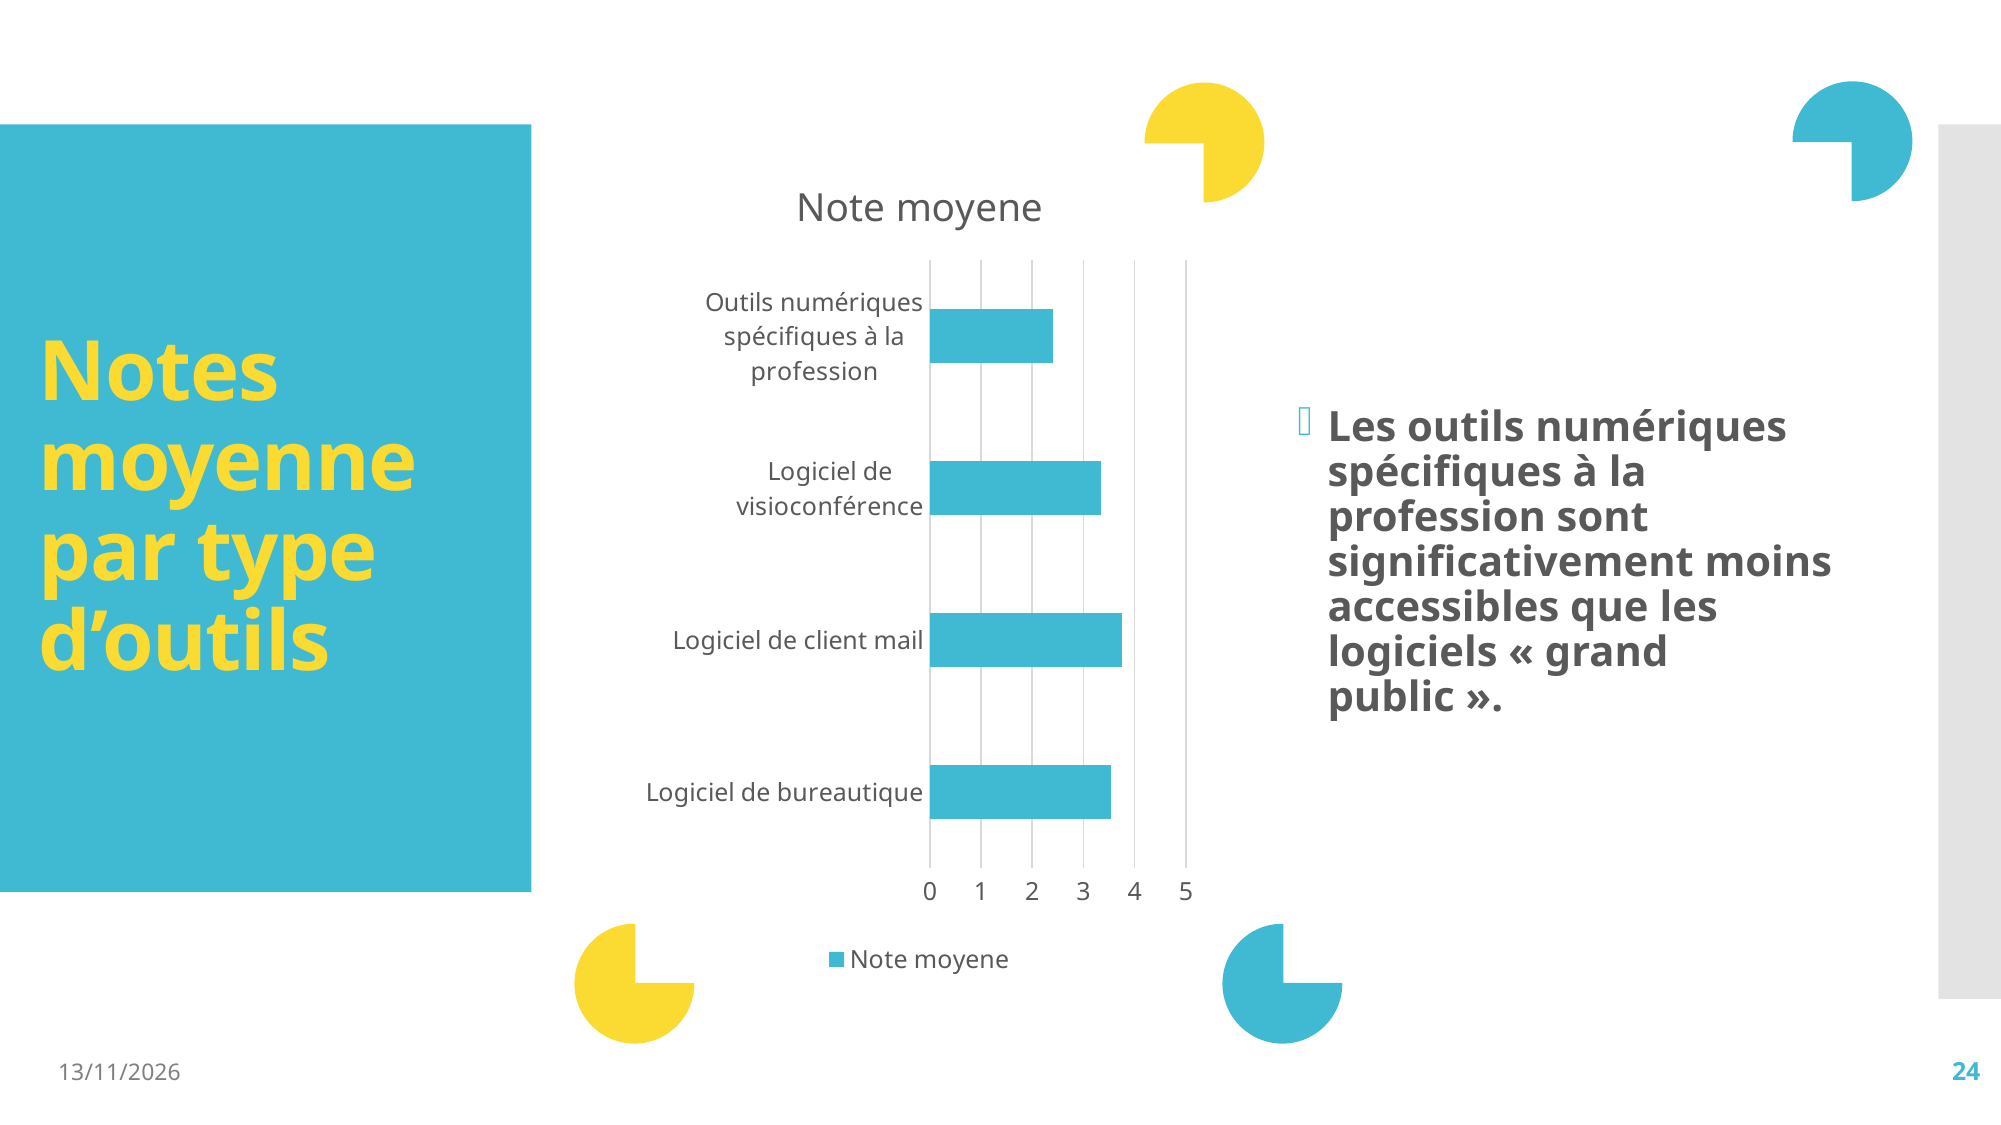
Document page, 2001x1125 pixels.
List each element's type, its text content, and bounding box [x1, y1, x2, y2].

slide_number 24 [1744, 1042, 1996, 1103]
title Notes moyenne par type d’outils [23, 130, 508, 886]
chart [634, 142, 1205, 983]
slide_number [43, 1042, 493, 1103]
list Les outils numériques spécifiques à la profession sont significativement moins accessibles que les logiciels « grand public ». [1282, 142, 1853, 983]
